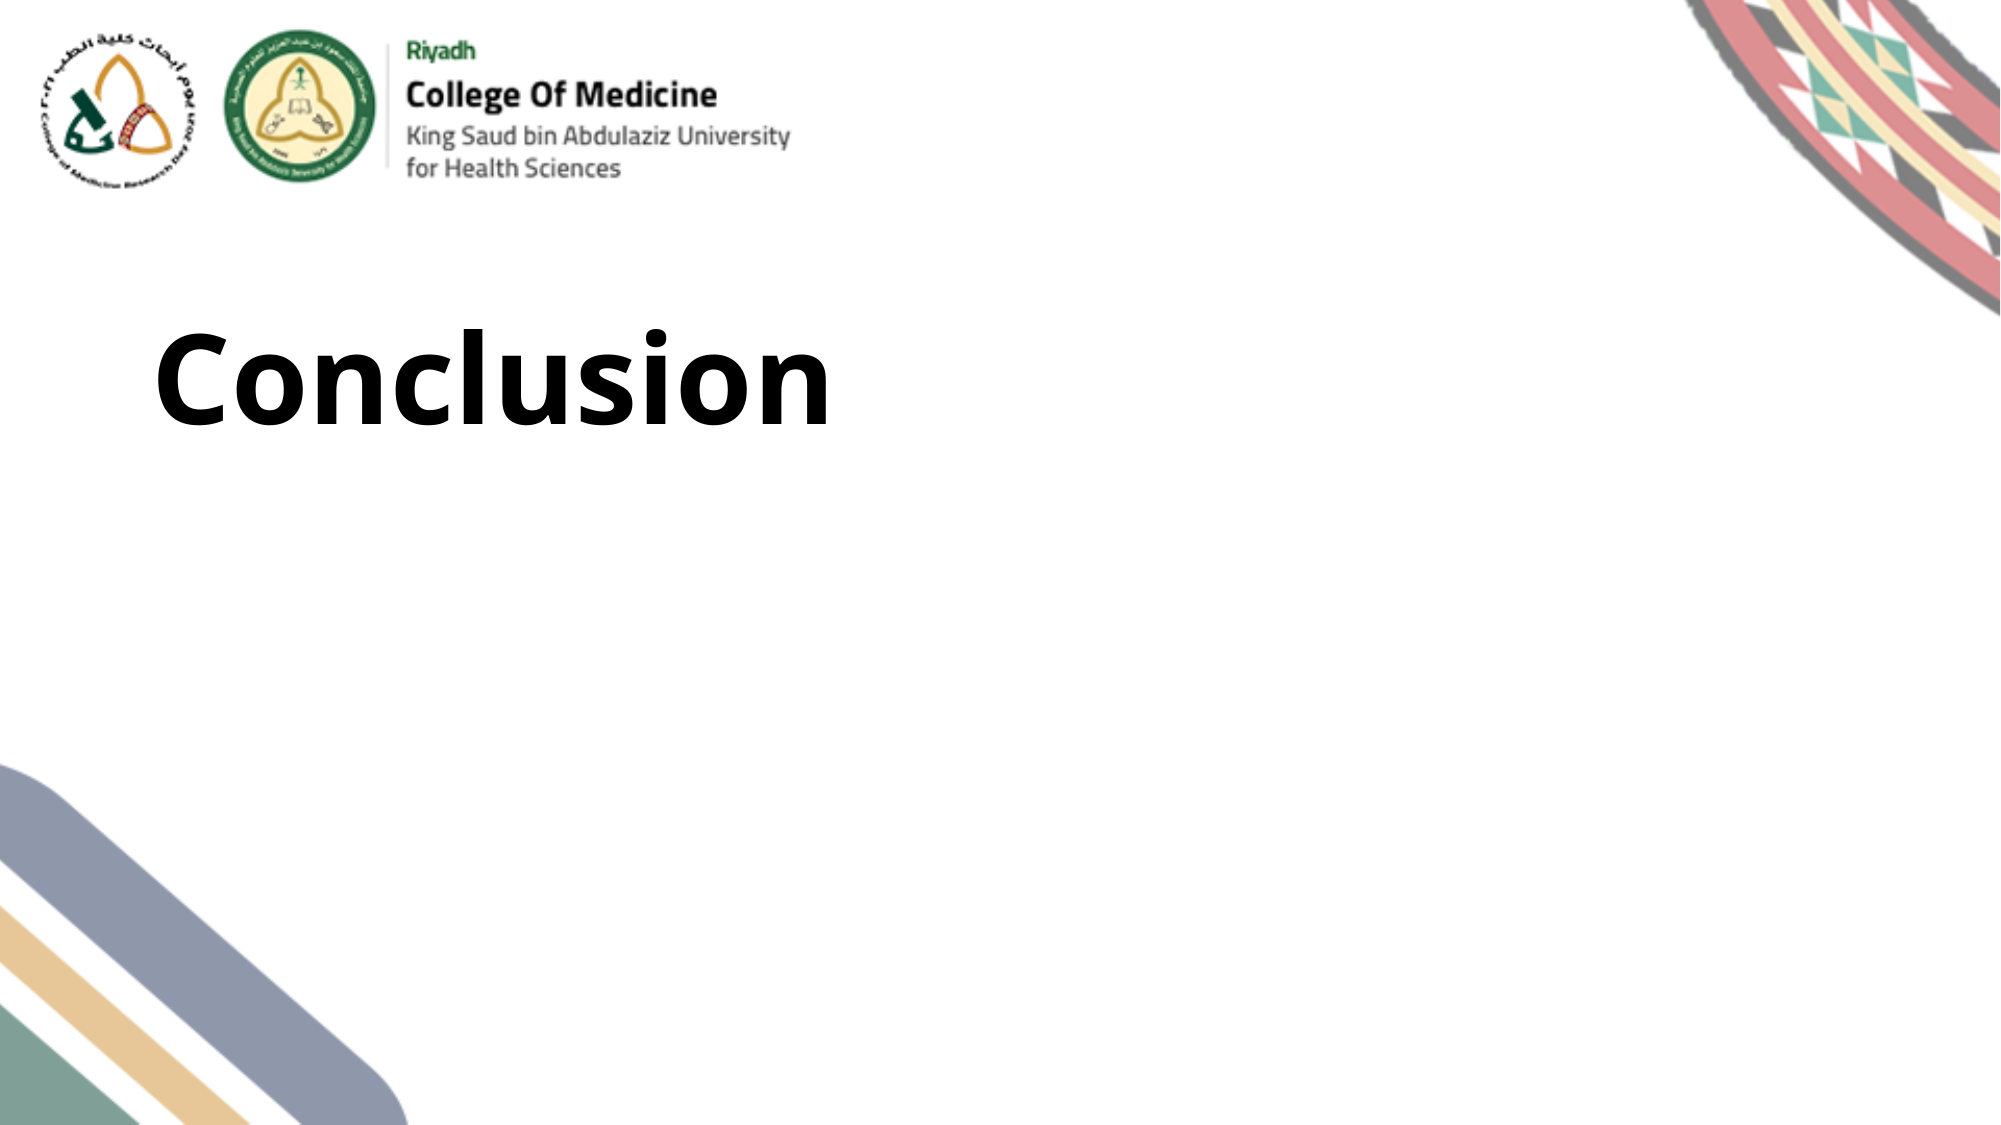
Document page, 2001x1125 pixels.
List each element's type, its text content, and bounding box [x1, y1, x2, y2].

title Conclusion [136, 280, 1862, 459]
picture [0, 0, 2001, 1125]
